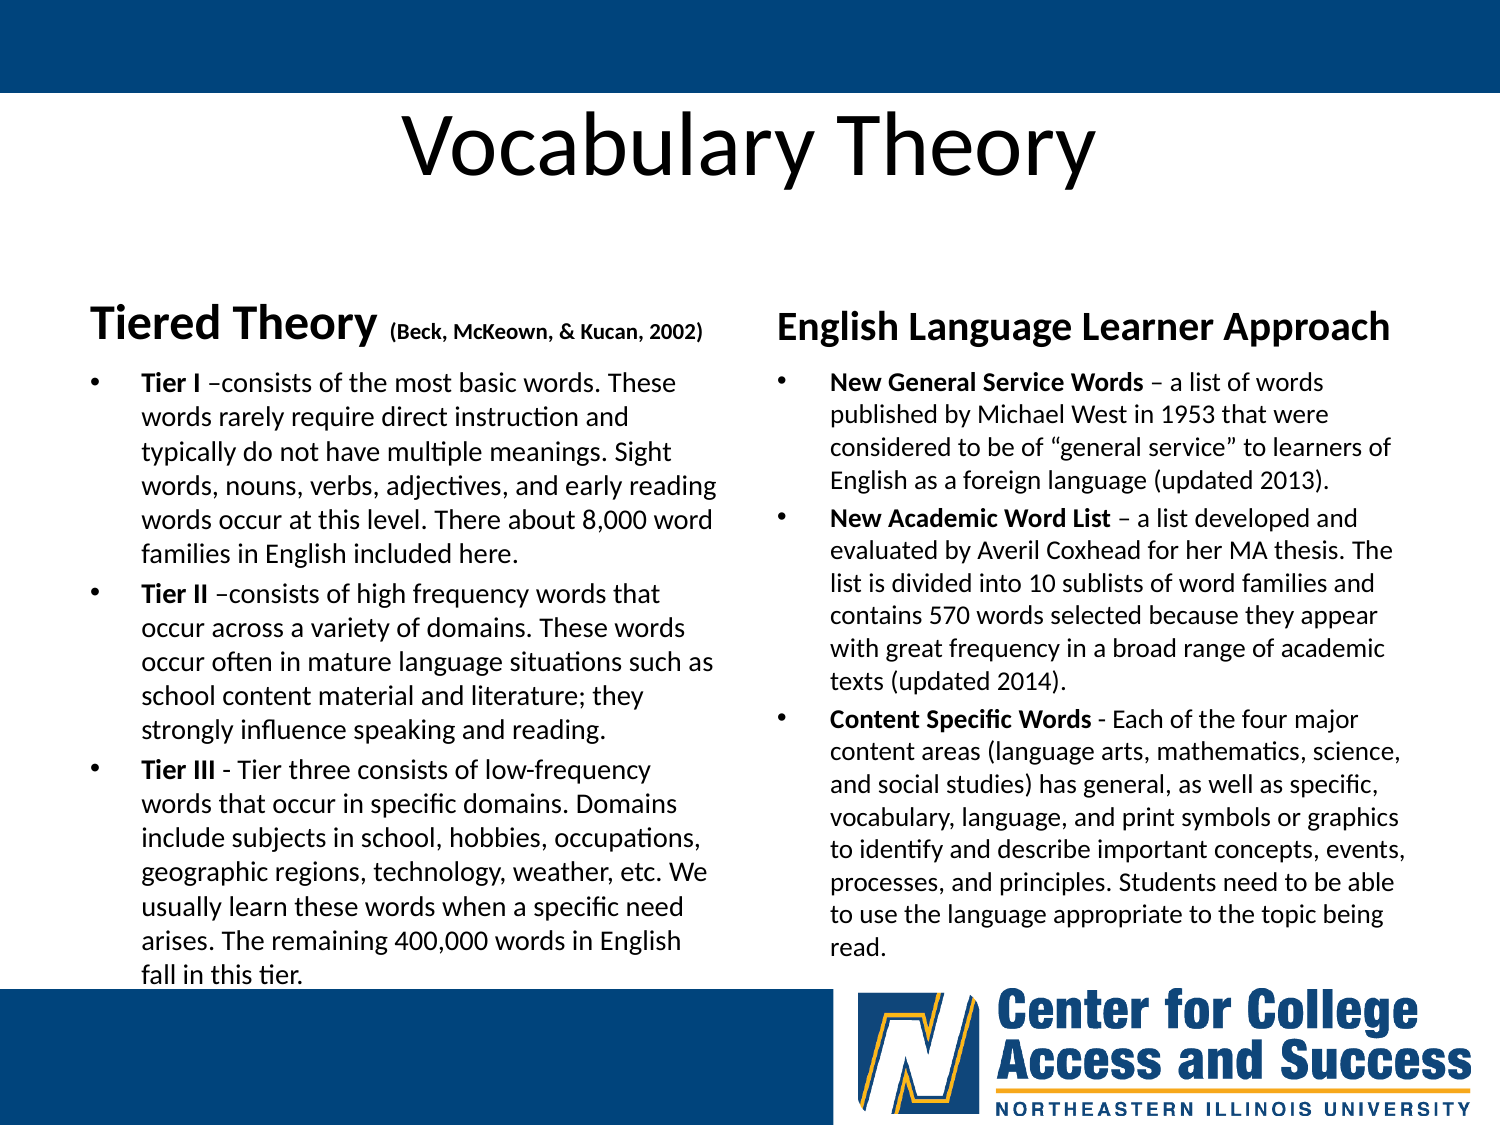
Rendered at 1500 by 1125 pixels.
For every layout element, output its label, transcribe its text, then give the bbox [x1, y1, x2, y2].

title Vocabulary Theory [75, 102, 1425, 233]
list New General Service Words – a list of words published by Michael West in 1953 that were considered to be of “general service” to learners of English as a foreign language (updated 2013). New Academic Word List – a list developed and evaluated by Averil Coxhead for her MA thesis. The list is divided into 10 sublists of word families and contains 570 words selected because they appear with great frequency in a broad range of academic texts (updated 2014). Content Specific Words - Each of the four major content areas (language arts, mathematics, science, and social studies) has general, as well as specific, vocabulary, language, and print symbols or graphics to identify and describe important concepts, events, processes, and principles. Students need to be able to use the language appropriate to the topic being read. [761, 356, 1425, 974]
list English Language Learner Approach [761, 251, 1425, 356]
picture [0, 989, 834, 1125]
list Tier I –consists of the most basic words. These words rarely require direct instruction and typically do not have multiple meanings. Sight words, nouns, verbs, adjectives, and early reading words occur at this level. There about 8,000 word families in English included here. Tier II –consists of high frequency words that occur across a variety of domains. These words occur often in mature language situations such as school content material and literature; they strongly influence speaking and reading. Tier III - Tier three consists of low-frequency words that occur in specific domains. Domains include subjects in school, hobbies, occupations, geographic regions, technology, weather, etc. We usually learn these words when a specific need arises. The remaining 400,000 words in English fall in this tier. [75, 356, 738, 988]
picture [0, 0, 1500, 93]
picture [858, 988, 1471, 1116]
list Tiered Theory (Beck, McKeown, & Kucan, 2002) [75, 251, 738, 356]
